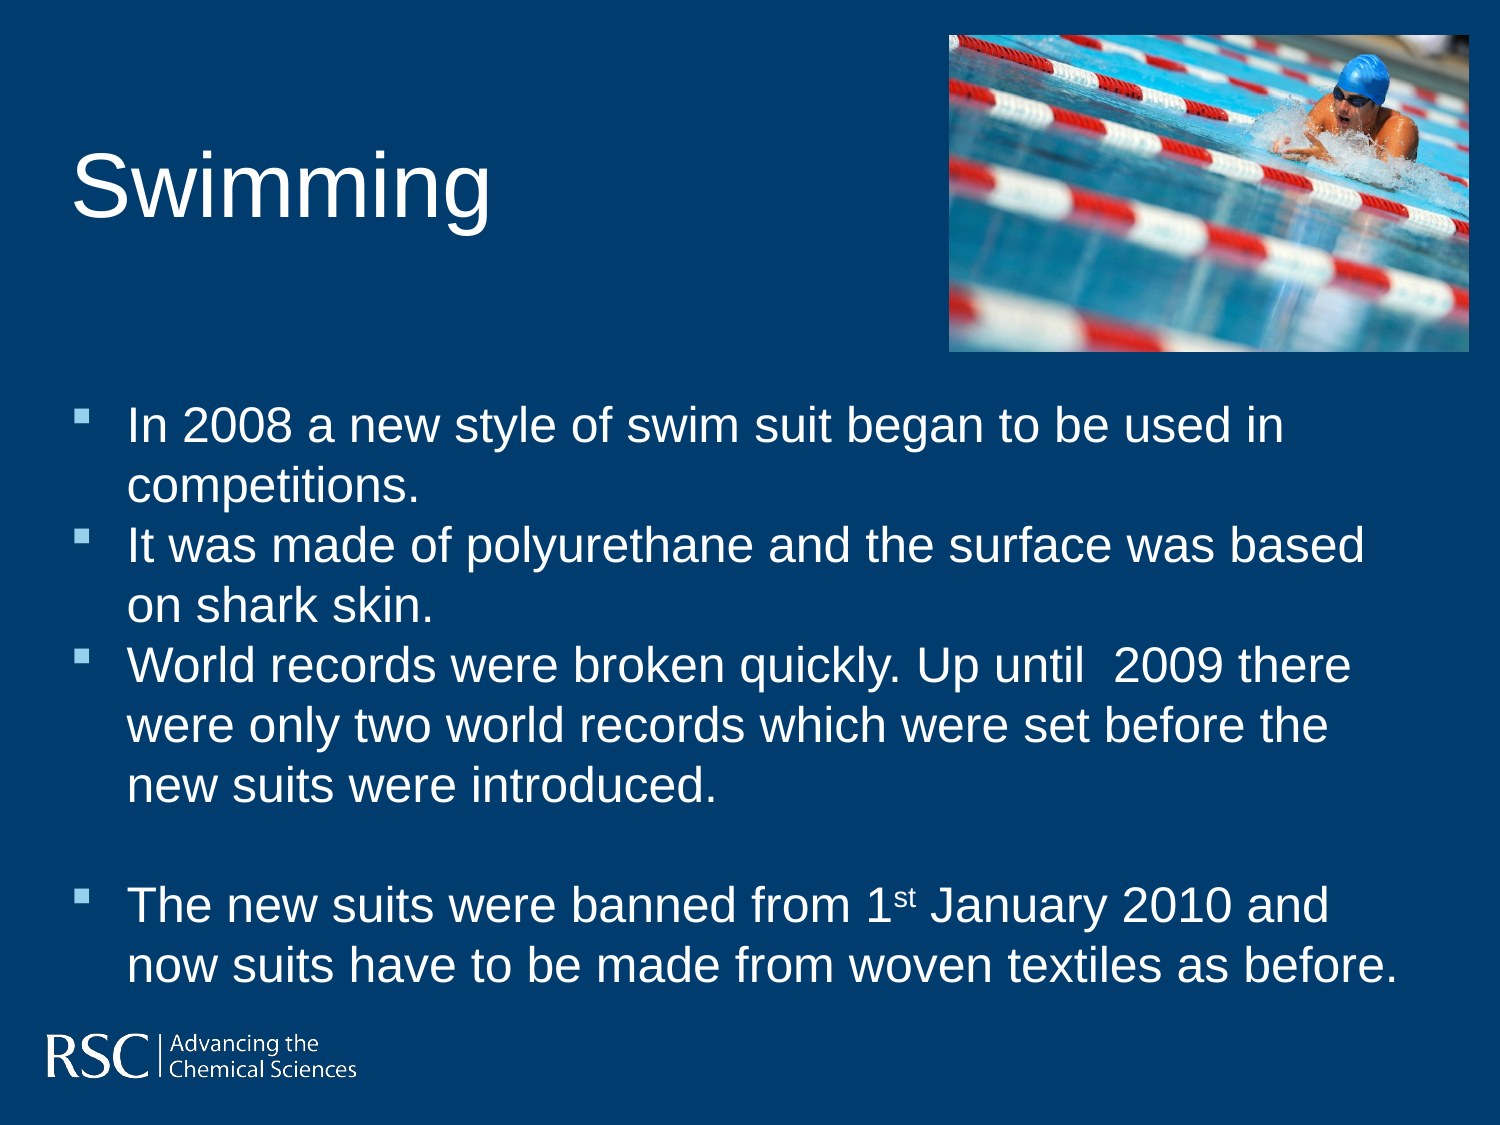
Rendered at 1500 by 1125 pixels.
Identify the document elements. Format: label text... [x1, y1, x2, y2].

list In 2008 a new style of swim suit began to be used in competitions. It was made of polyurethane and the surface was based on shark skin. World records were broken quickly. Up until 2009 there were only two world records which were set before the new suits were introduced. The new suits were banned from 1st January 2010 and now suits have to be made from woven textiles as before. [55, 324, 1438, 976]
picture [42, 1028, 362, 1082]
picture [948, 34, 1469, 353]
title Swimming [55, 74, 943, 244]
